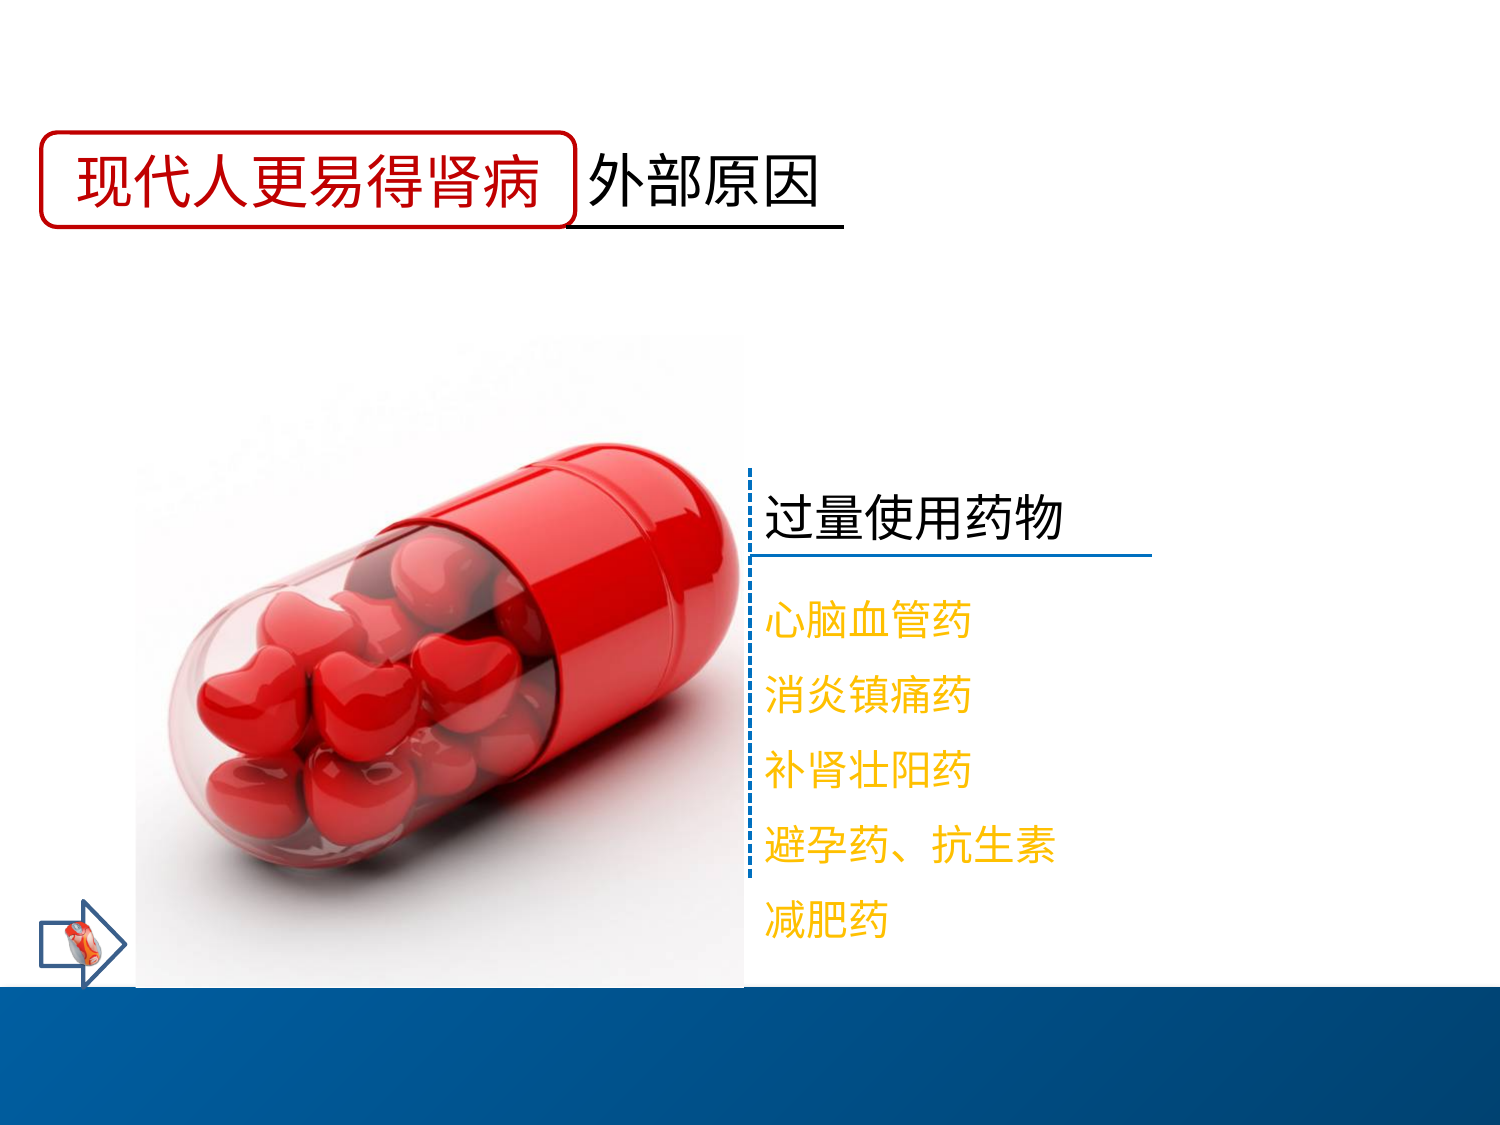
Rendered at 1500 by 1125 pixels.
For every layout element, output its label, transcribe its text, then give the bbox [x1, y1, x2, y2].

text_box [40, 900, 126, 988]
text_box 现代人更易得肾病 [39, 130, 574, 230]
picture [135, 335, 745, 988]
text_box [749, 467, 1211, 1024]
text_box [0, 986, 1500, 1125]
text_box 外部原因 [572, 137, 845, 222]
